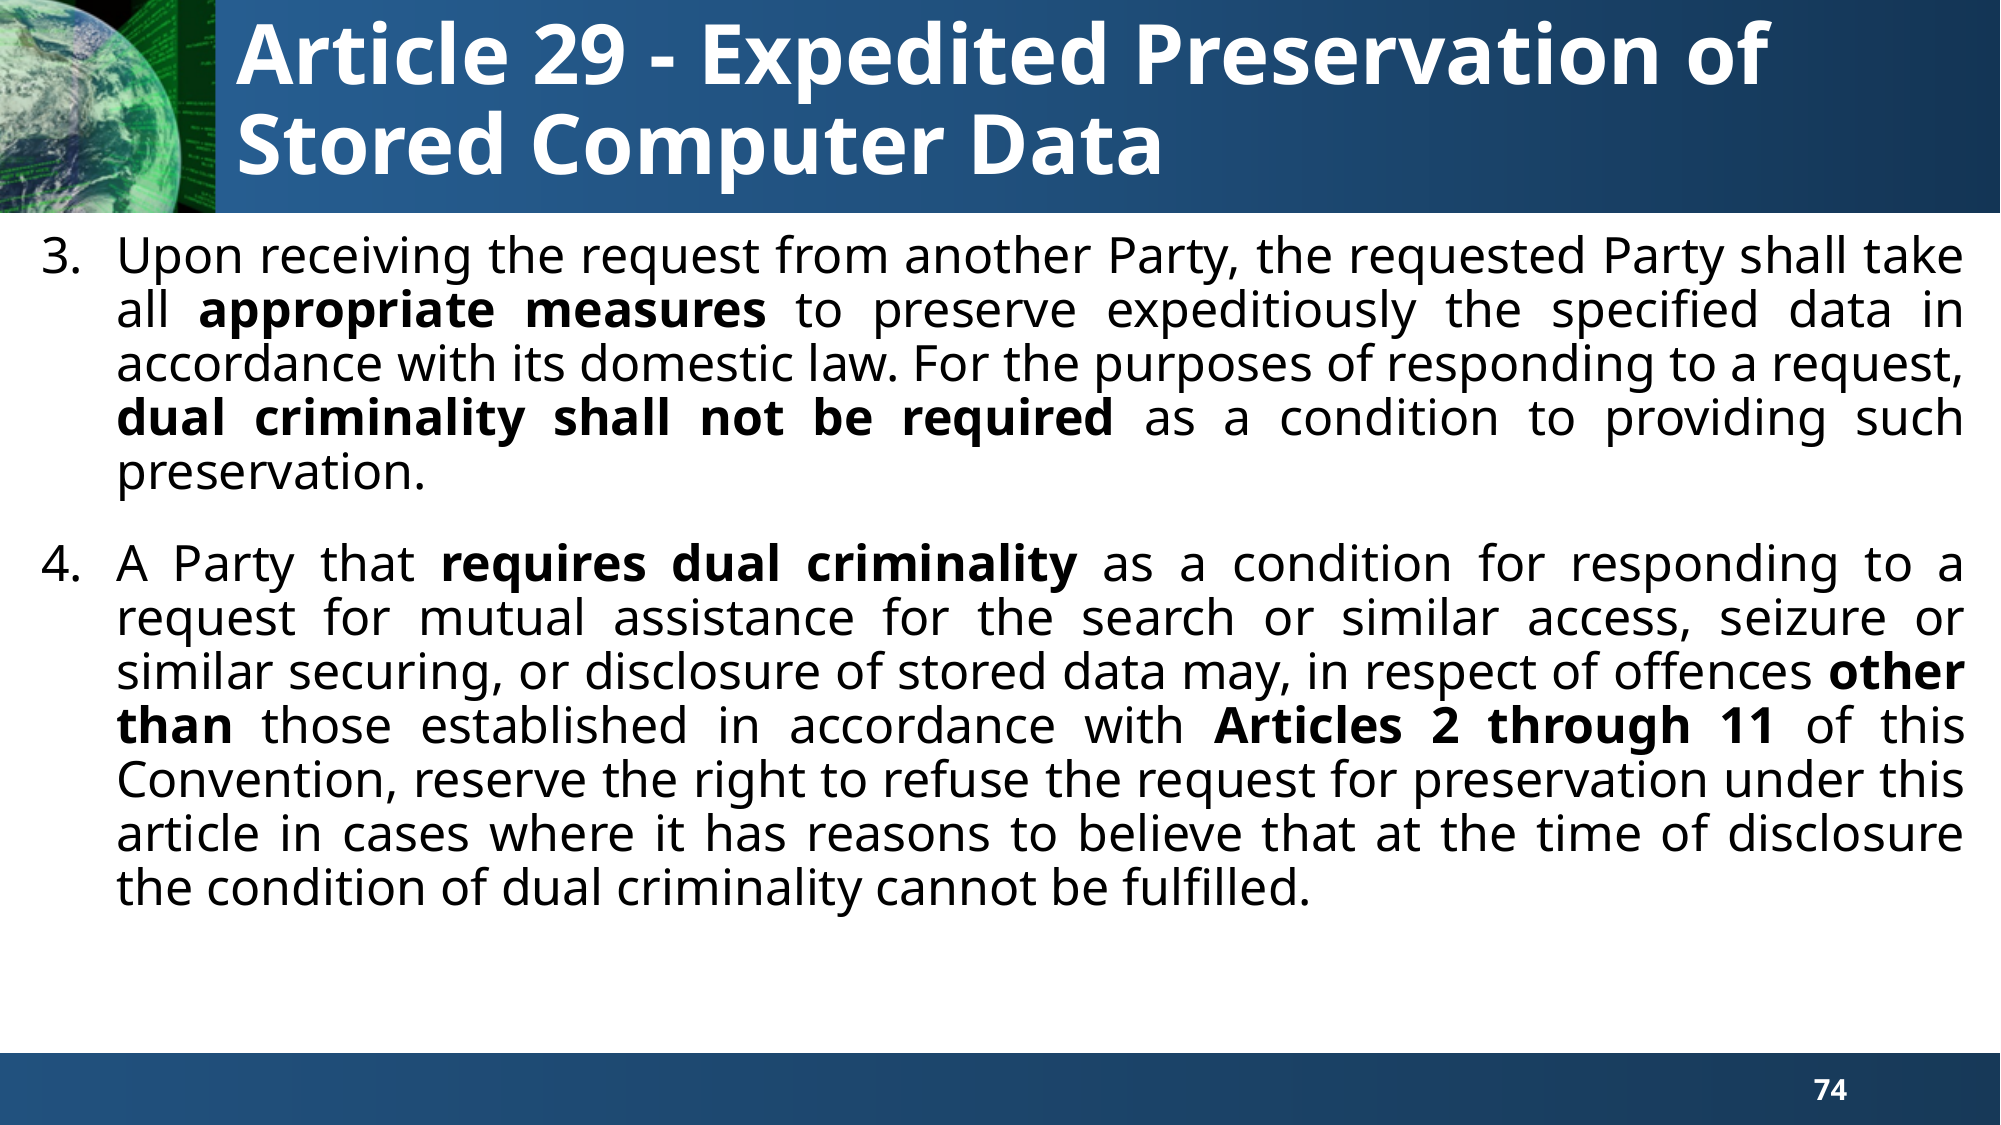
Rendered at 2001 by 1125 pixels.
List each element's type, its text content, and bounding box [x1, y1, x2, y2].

picture [0, 0, 2000, 213]
slide_number 74 [1412, 1061, 1863, 1121]
text_box Article 29 - Expedited Preservation of Stored Computer Data [221, 0, 1982, 206]
list Upon receiving the request from another Party, the requested Party shall take all appropriate measures to preserve expeditiously the specified data in accordance with its domestic law. For the purposes of responding to a request, dual criminality shall not be required as a condition to providing such preservation. A Party that requires dual criminality as a condition for responding to a request for mutual assistance for the search or similar access, seizure or similar securing, or disclosure of stored data may, in respect of offences other than those established in accordance with Articles 2 through 11 of this Convention, reserve the right to refuse the request for preservation under this article in cases where it has reasons to believe that at the time of disclosure the condition of dual criminality cannot be fulfilled. [26, 223, 1982, 1029]
